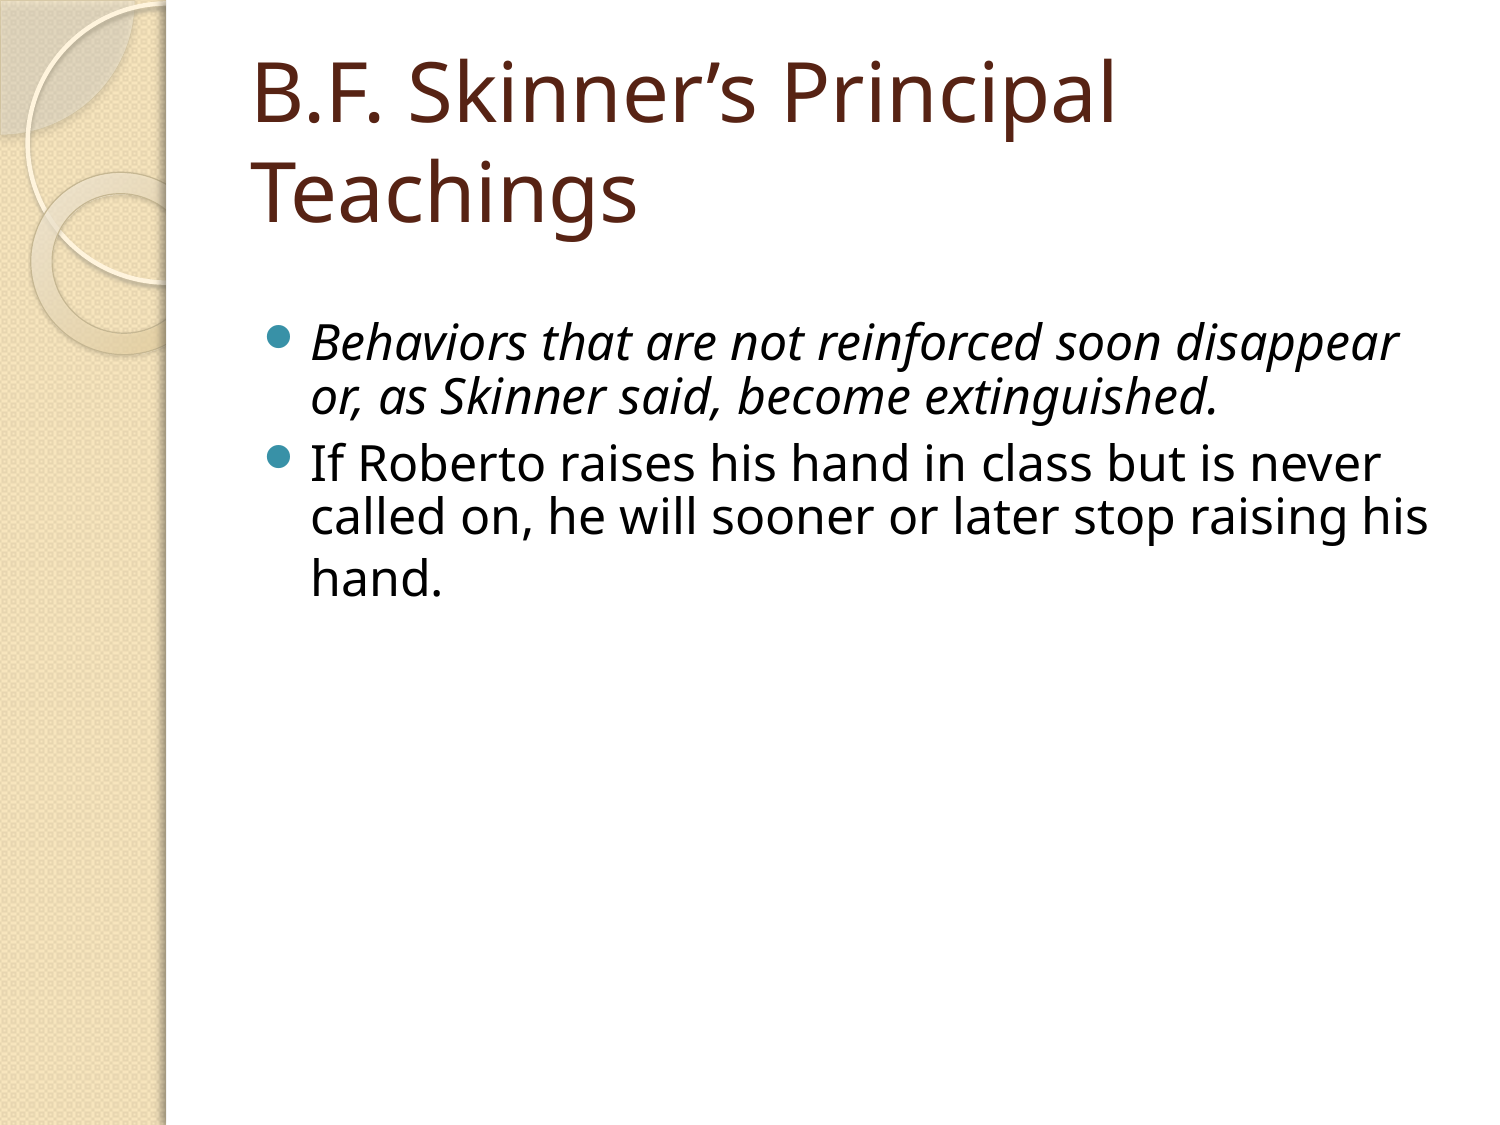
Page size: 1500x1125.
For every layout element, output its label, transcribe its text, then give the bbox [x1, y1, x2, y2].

title B.F. Skinner’s Principal Teachings [235, 45, 1466, 233]
list Behaviors that are not reinforced soon disappear or, as Skinner said, become extinguished. If Roberto raises his hand in class but is never called on, he will sooner or later stop raising his hand. [235, 237, 1466, 1025]
